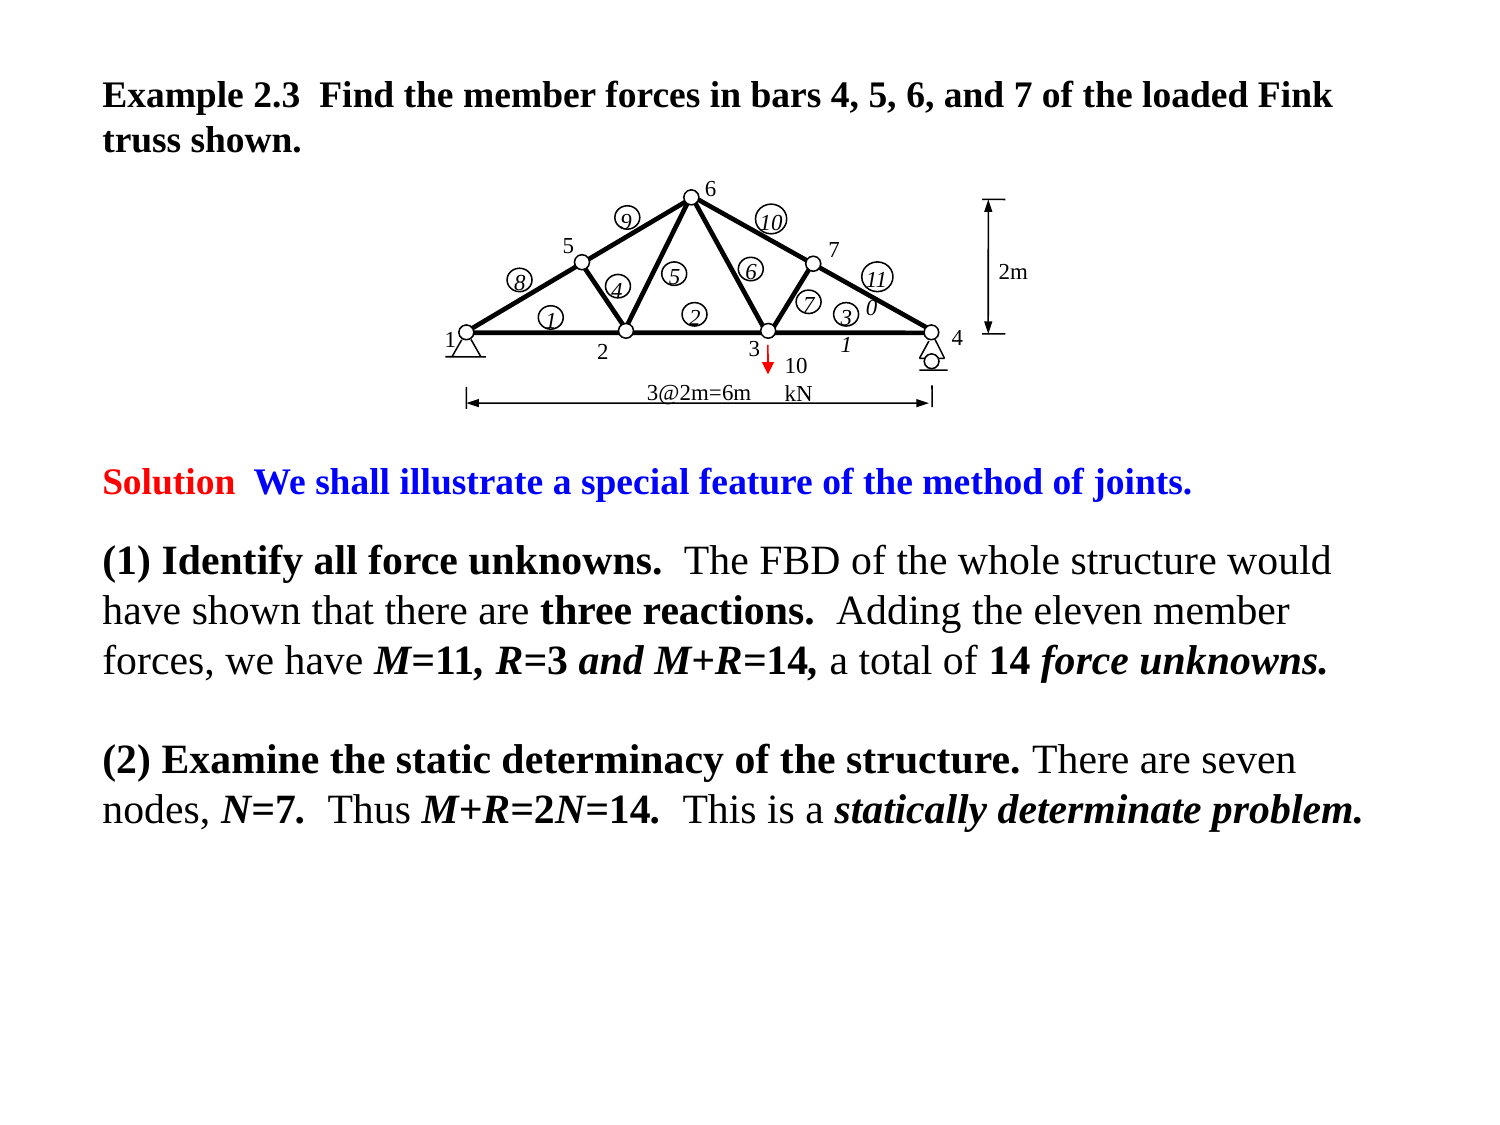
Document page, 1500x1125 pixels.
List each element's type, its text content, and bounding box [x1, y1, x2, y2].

text_box (1) Identify all force unknowns. The FBD of the whole structure would have shown that there are three reactions. Adding the eleven member forces, we have M=11, R=3 and M+R=14, a total of 14 force unknowns. [87, 525, 1375, 690]
text_box 8 [499, 260, 546, 305]
text_box [924, 353, 940, 369]
text_box [984, 287, 993, 334]
text_box 31 [825, 294, 873, 339]
text_box 2m [983, 249, 1054, 287]
text_box [768, 399, 929, 408]
text_box [923, 324, 936, 340]
text_box [619, 323, 634, 339]
text_box [805, 256, 813, 272]
text_box (2) Examine the static determinacy of the structure. There are seven nodes, N=7. Thus M+R=2N=14. This is a statically determinate problem. [87, 724, 1388, 840]
text_box [466, 398, 631, 408]
text_box 2 [674, 294, 722, 339]
text_box [984, 200, 993, 249]
text_box 5 [547, 222, 592, 267]
text_box 10 [744, 199, 803, 244]
text_box 110 [850, 257, 909, 302]
text_box 1 [530, 297, 578, 342]
text_box 5 [653, 254, 701, 298]
text_box Solution We shall illustrate a special feature of the method of joints. [87, 449, 1313, 510]
text_box 4 [936, 314, 981, 359]
text_box 3 [733, 325, 778, 370]
text_box 7 [813, 227, 858, 272]
text_box 2 [582, 328, 626, 373]
text_box 1 [429, 317, 480, 360]
text_box Example 2.3 Find the member forces in bars 4, 5, 6, and 7 of the loaded Fink truss shown. [87, 62, 1363, 168]
text_box 4 [596, 268, 638, 302]
text_box [683, 190, 689, 205]
text_box 7 [788, 282, 836, 326]
text_box 9 [605, 198, 648, 235]
text_box 3@2m=6m [631, 369, 768, 414]
text_box 10 kN [769, 343, 854, 389]
text_box 6 [730, 249, 778, 294]
text_box 6 [689, 166, 734, 211]
